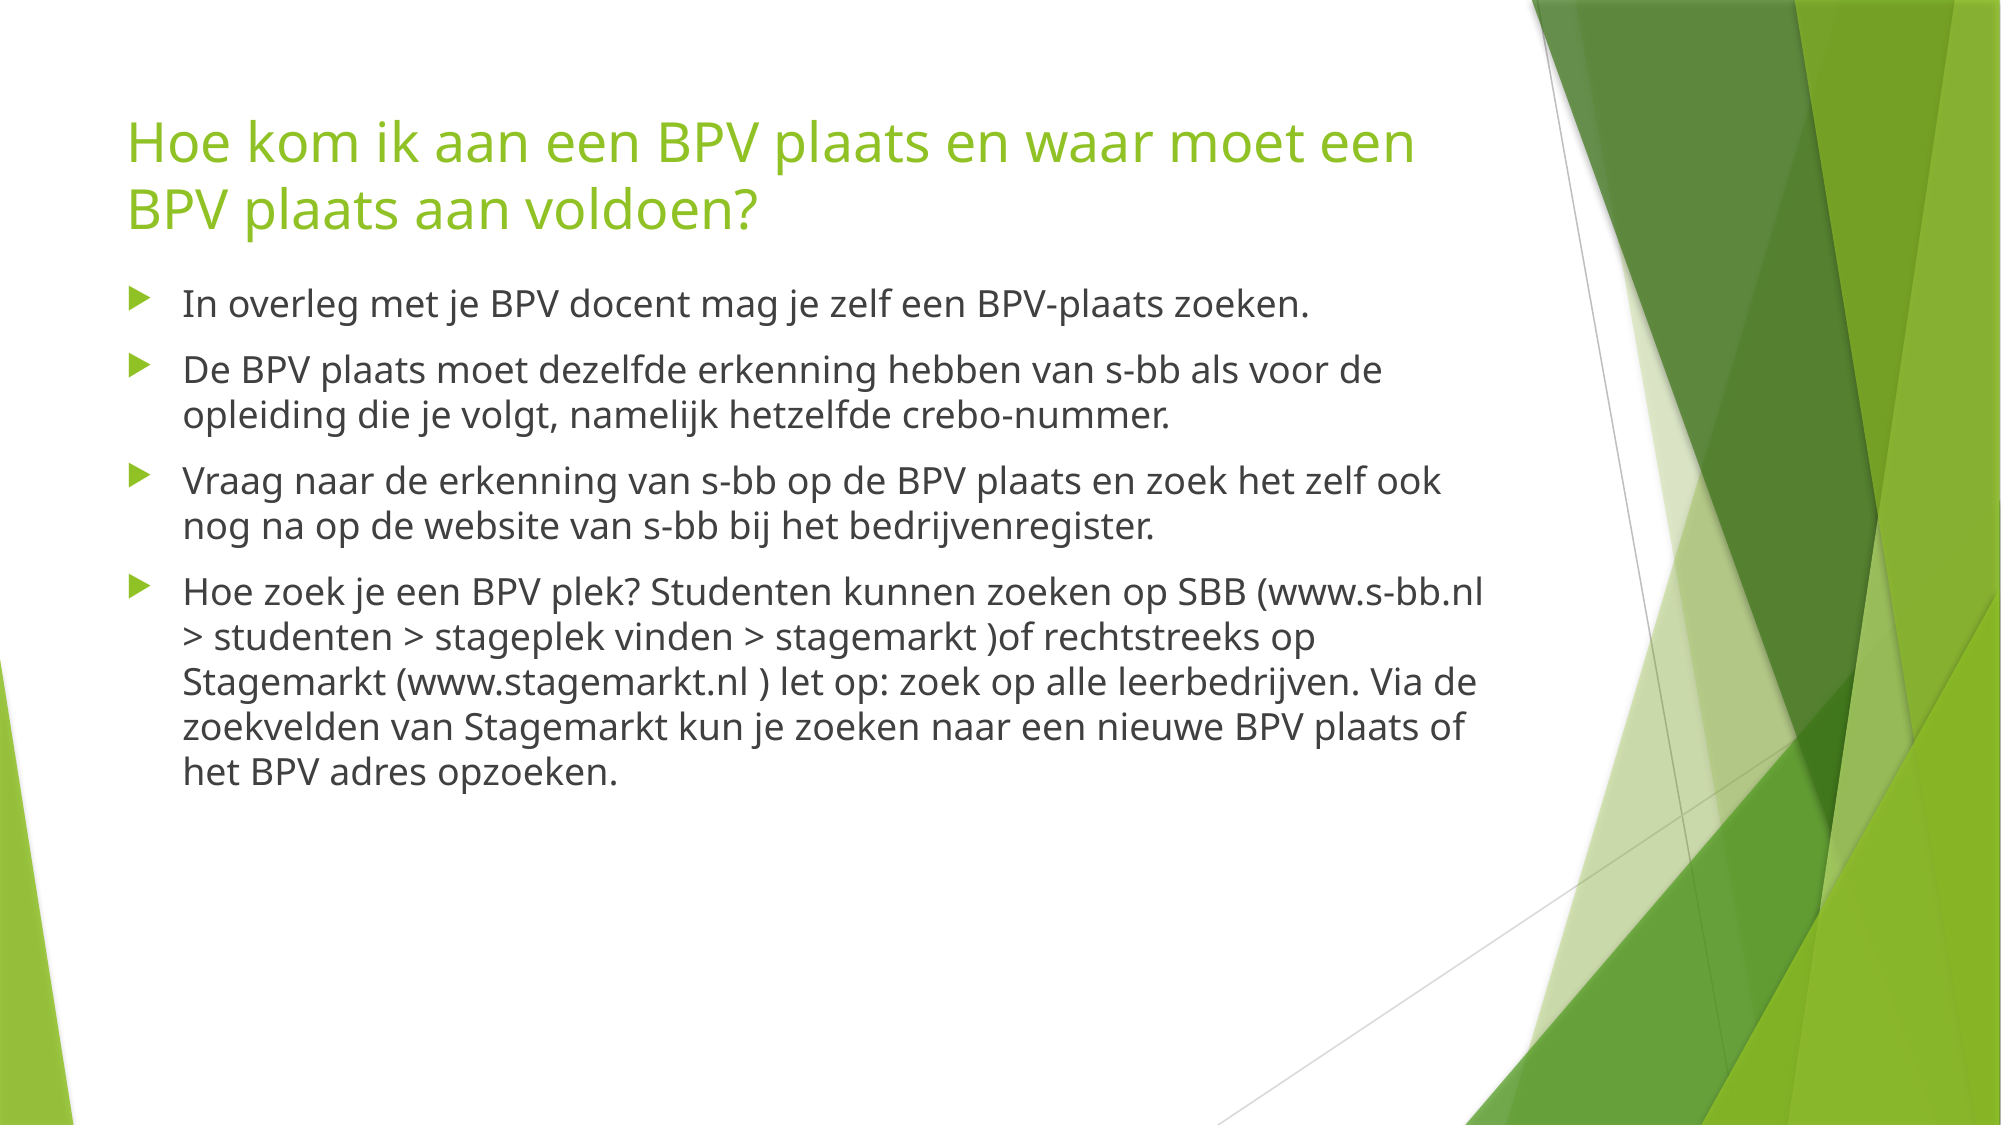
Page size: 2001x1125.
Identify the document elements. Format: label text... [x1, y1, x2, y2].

list In overleg met je BPV docent mag je zelf een BPV-plaats zoeken. De BPV plaats moet dezelfde erkenning hebben van s-bb als voor de opleiding die je volgt, namelijk hetzelfde crebo-nummer. Vraag naar de erkenning van s-bb op de BPV plaats en zoek het zelf ook nog na op de website van s-bb bij het bedrijvenregister. Hoe zoek je een BPV plek? Studenten kunnen zoeken op SBB (www.s-bb.nl > studenten > stageplek vinden > stagemarkt )of rechtstreeks op Stagemarkt (www.stagemarkt.nl ) let op: zoek op alle leerbedrijven. Via de zoekvelden van Stagemarkt kun je zoeken naar een nieuwe BPV plaats of het BPV adres opzoeken. [111, 273, 1522, 910]
title Hoe kom ik aan een BPV plaats en waar moet een BPV plaats aan voldoen? [111, 99, 1522, 273]
